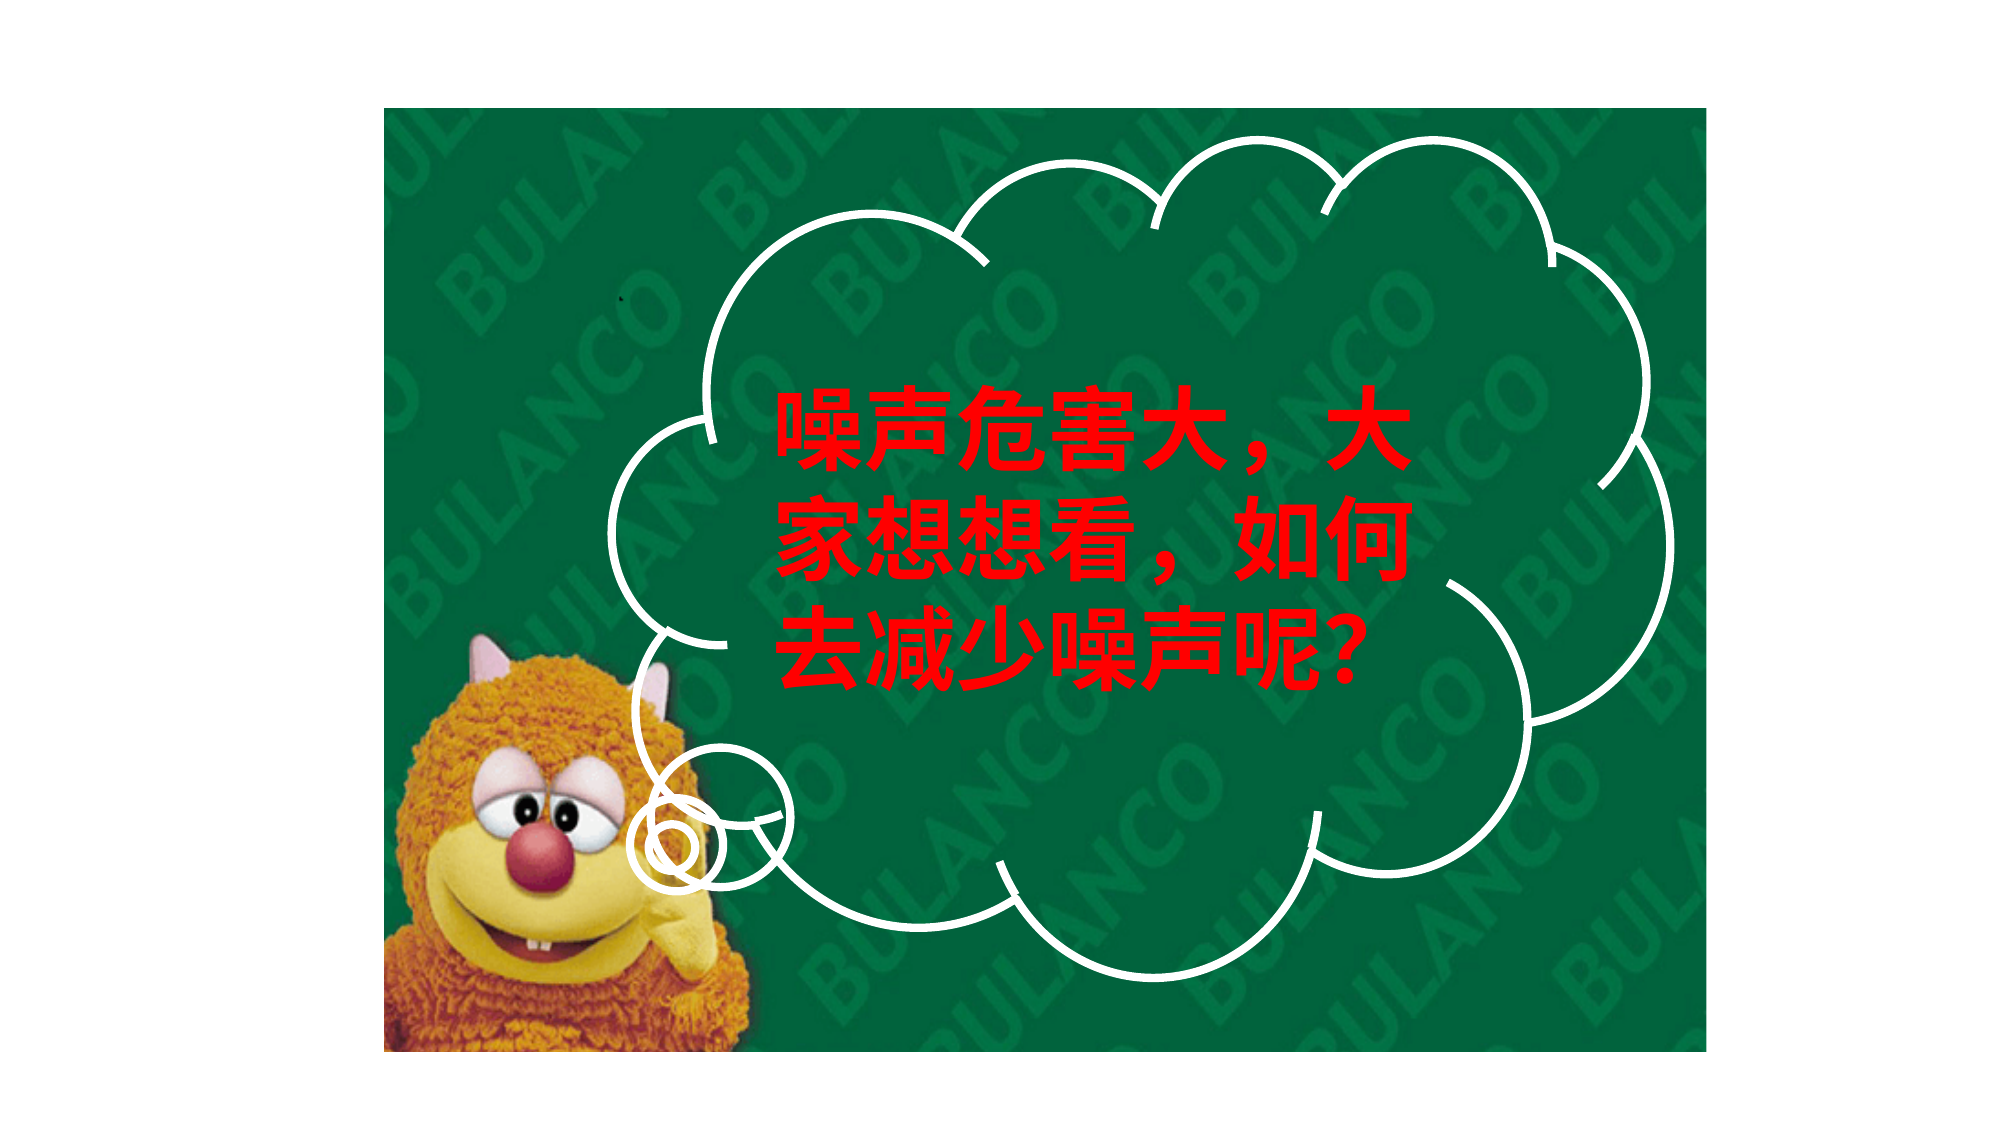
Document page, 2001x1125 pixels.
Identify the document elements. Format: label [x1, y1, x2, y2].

picture [384, 108, 1707, 1052]
